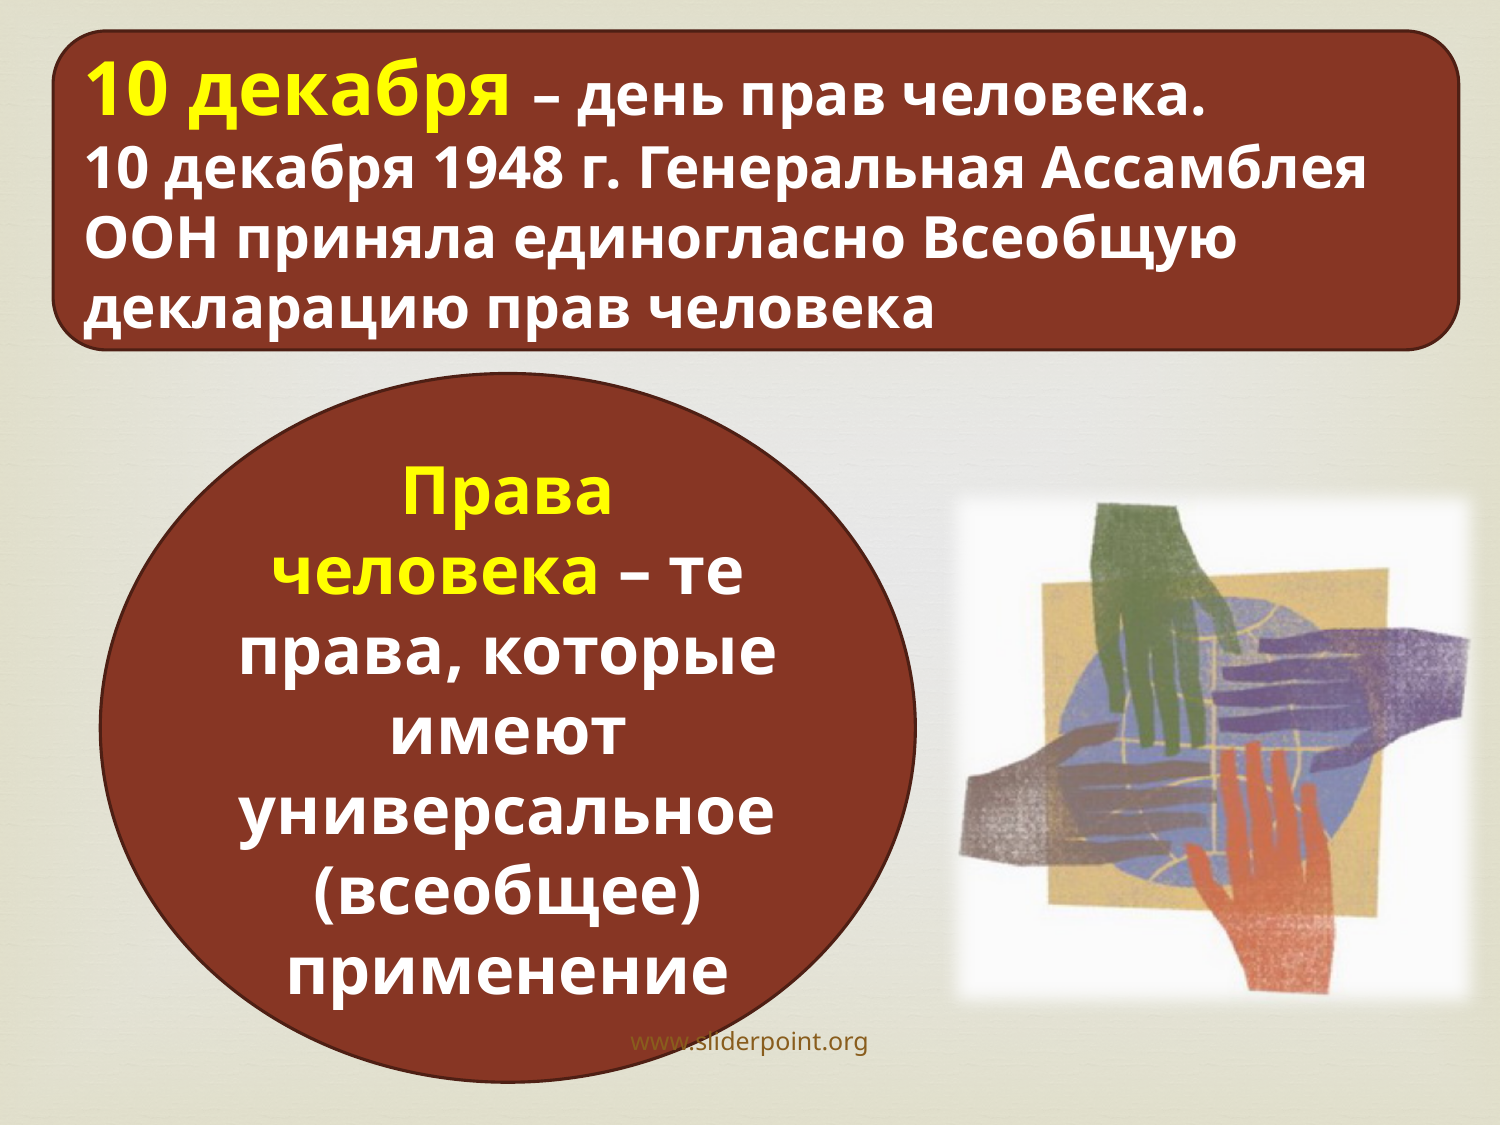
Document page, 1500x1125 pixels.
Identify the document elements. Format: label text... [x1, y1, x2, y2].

text_box 10 декабря – день прав человека. 10 декабря 1948 г. Генеральная Ассамблея ООН приняла единогласно Всеобщую декларацию прав человека [51, 29, 1461, 352]
text_box Права человека – те права, которые имеют универсальное (всеобщее) применение [98, 371, 917, 1084]
footer www.sliderpoint.org [512, 1010, 988, 1071]
picture [938, 479, 1488, 1018]
